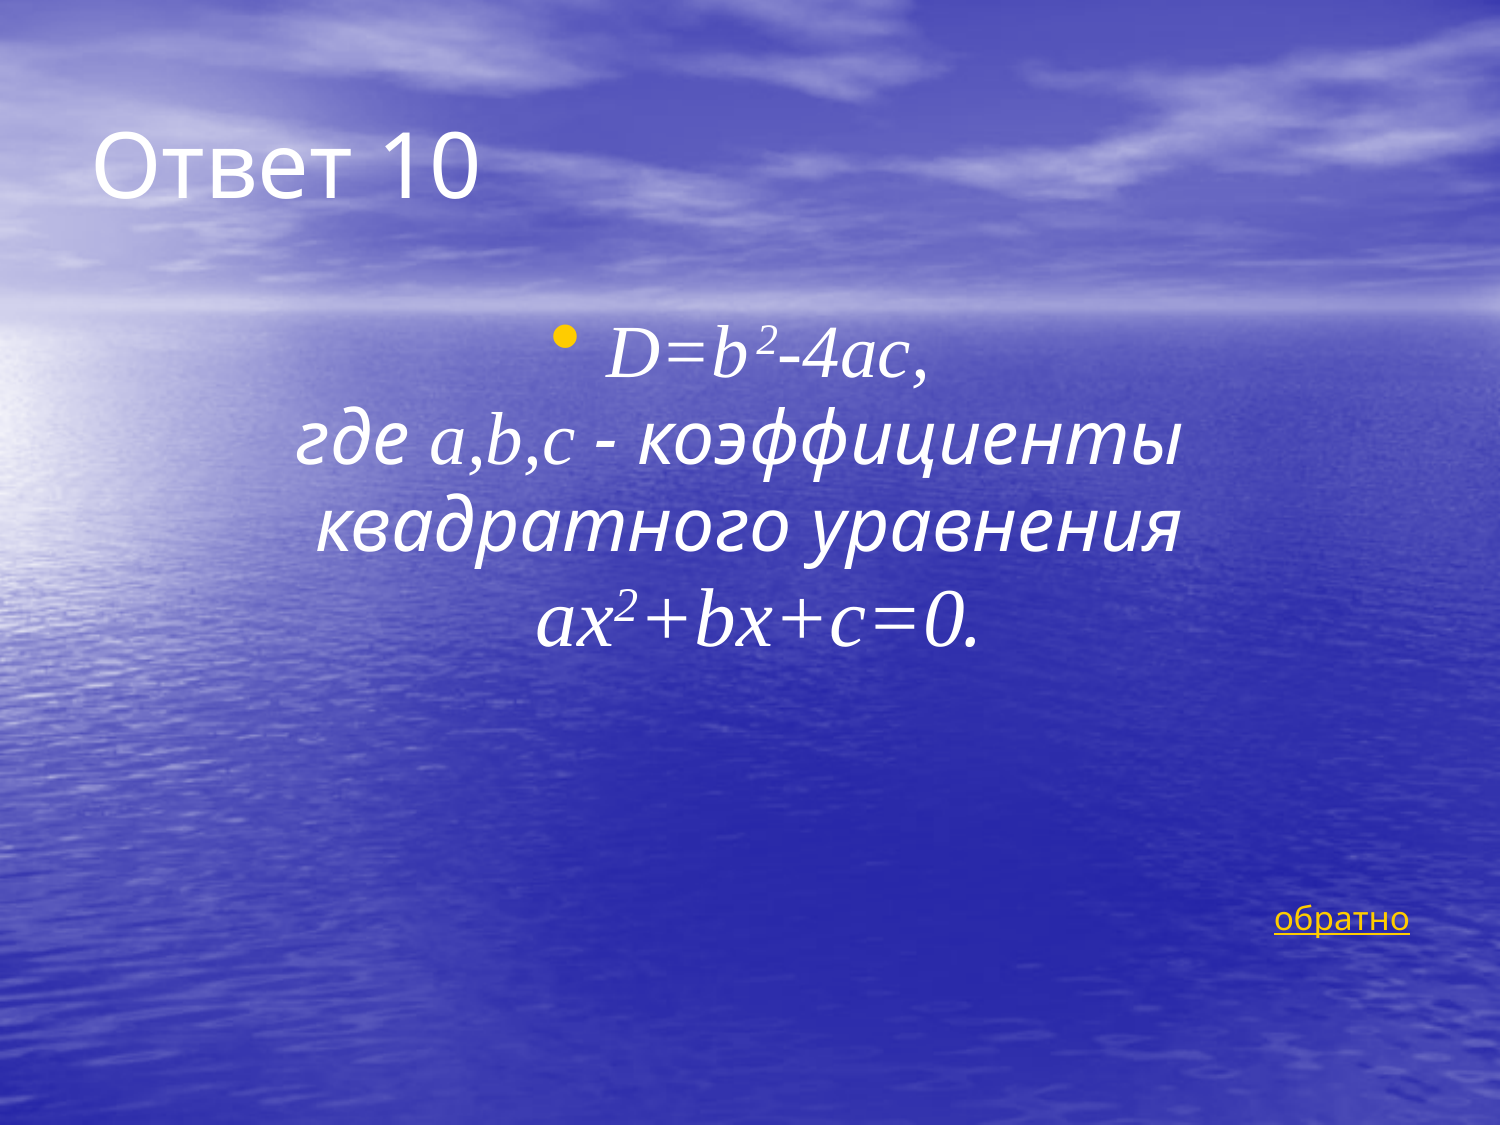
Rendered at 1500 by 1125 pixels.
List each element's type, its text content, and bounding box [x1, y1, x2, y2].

list D=b 2-4ac, где а,b,с - коэффициенты квадратного уравнения aх2+bх+с=0. обратно [74, 312, 1426, 988]
title Ответ 10 [74, 47, 1426, 276]
